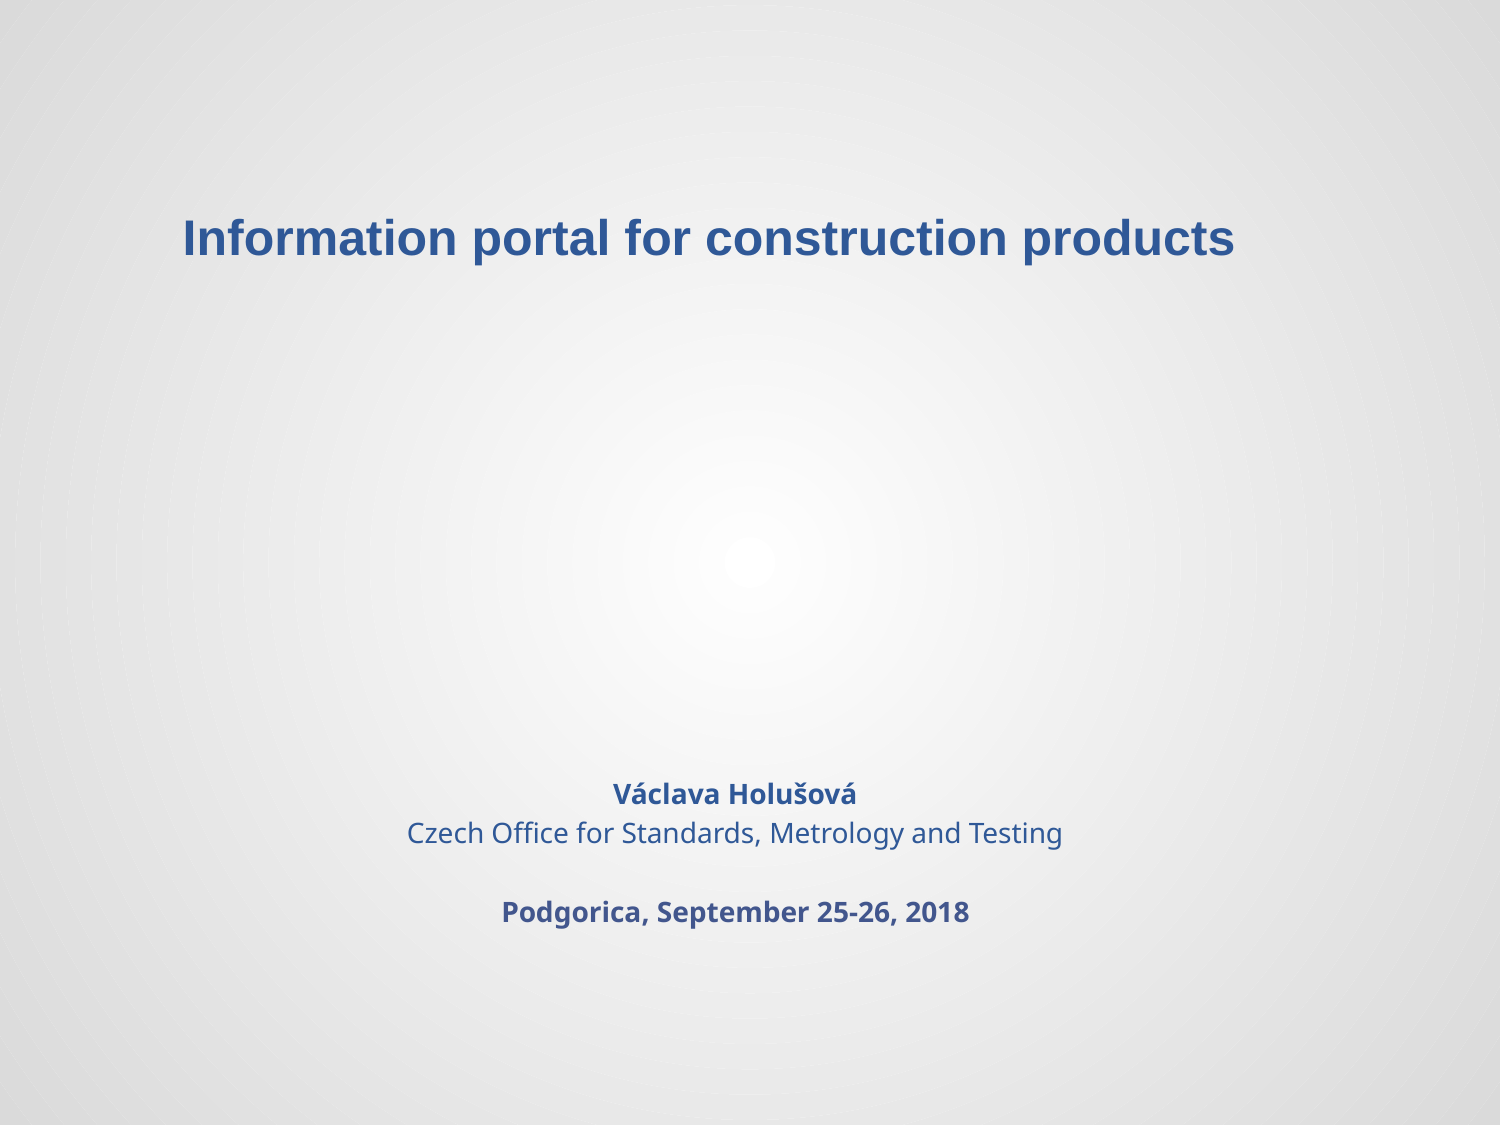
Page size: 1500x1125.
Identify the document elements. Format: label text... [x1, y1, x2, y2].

title Information portal for construction products [128, 172, 1291, 362]
list Václava Holušová Czech Office for Standards, Metrology and Testing Podgorica, September 25-26, 2018 [180, 771, 1291, 959]
